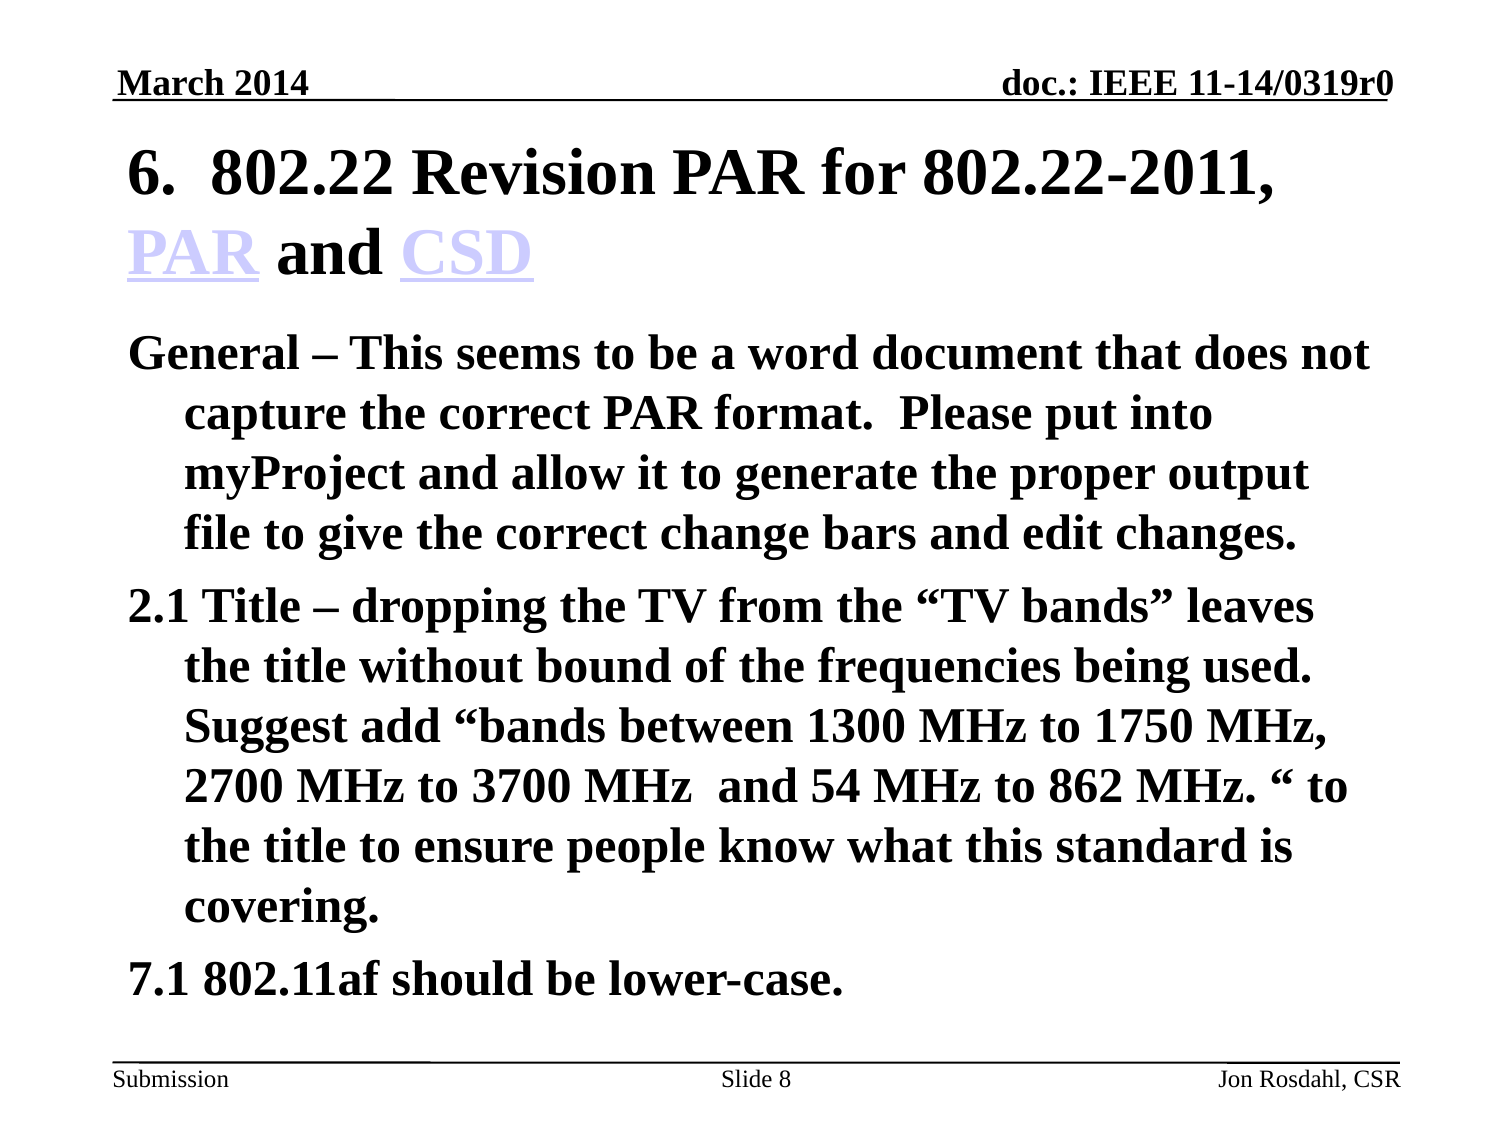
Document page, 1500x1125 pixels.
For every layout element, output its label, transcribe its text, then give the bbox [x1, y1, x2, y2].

list General – This seems to be a word document that does not capture the correct PAR format. Please put into myProject and allow it to generate the proper output file to give the correct change bars and edit changes. 2.1 Title – dropping the TV from the “TV bands” leaves the title without bound of the frequencies being used. Suggest add “bands between 1300 MHz to 1750 MHz, 2700 MHz to 3700 MHz and 54 MHz to 862 MHz. “ to the title to ensure people know what this standard is covering. 7.1 802.11af should be lower-case. [112, 312, 1388, 1051]
footer Jon Rosdahl, CSR [1007, 1061, 1402, 1093]
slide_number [116, 58, 507, 104]
slide_number Slide 8 [712, 1061, 800, 1123]
title 6. 802.22 Revision PAR for 802.22-2011, PAR and CSD [112, 111, 1388, 303]
